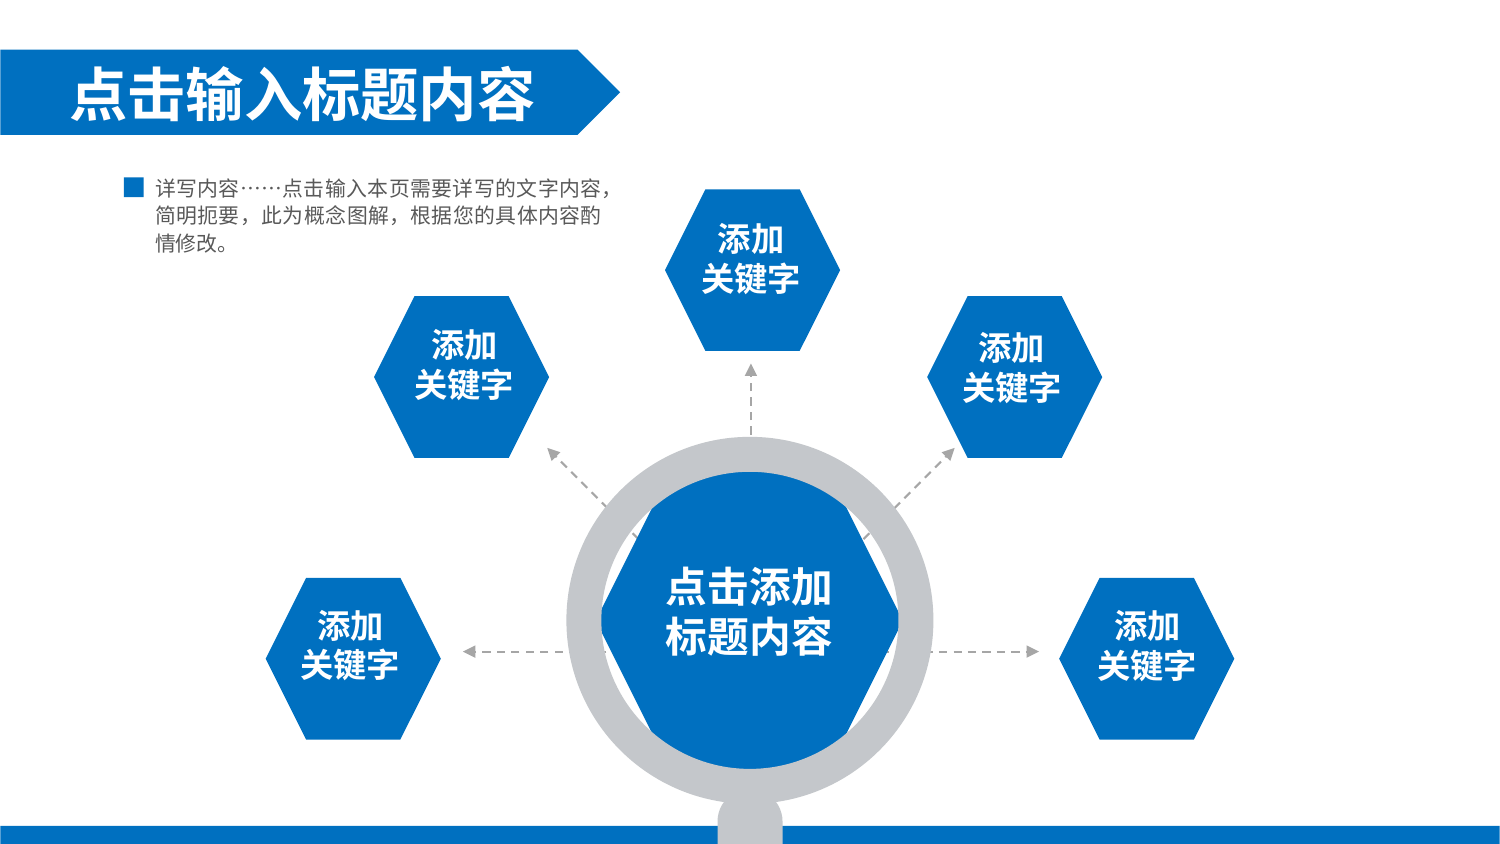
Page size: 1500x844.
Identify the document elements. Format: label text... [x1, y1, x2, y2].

text_box [0, 824, 561, 844]
text_box 添加 关键字 [938, 318, 1086, 417]
text_box [695, 189, 810, 209]
text_box [1076, 694, 1217, 740]
text_box [665, 246, 677, 295]
text_box [1059, 629, 1074, 689]
text_box [265, 636, 277, 682]
text_box [405, 296, 519, 315]
text_box [297, 577, 409, 595]
text_box [938, 824, 1500, 844]
text_box 添加 关键字 [677, 209, 824, 308]
text_box [927, 355, 938, 399]
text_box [123, 173, 603, 257]
text_box [956, 296, 1073, 318]
text_box 添加 关键字 [277, 595, 424, 694]
text_box [947, 417, 1083, 458]
text_box [824, 237, 841, 303]
text_box [538, 354, 550, 400]
text_box [683, 308, 822, 351]
text_box [1086, 344, 1103, 410]
text_box [0, 47, 623, 137]
text_box 点击输入标题内容 [54, 51, 551, 136]
text_box [283, 694, 424, 740]
text_box [1091, 577, 1203, 595]
text_box [374, 343, 391, 411]
text_box 添加 关键字 [391, 315, 538, 414]
text_box [392, 414, 531, 458]
text_box [1221, 632, 1235, 686]
text_box [424, 625, 441, 693]
text_box 添加 关键字 [1074, 595, 1221, 694]
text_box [566, 436, 934, 844]
